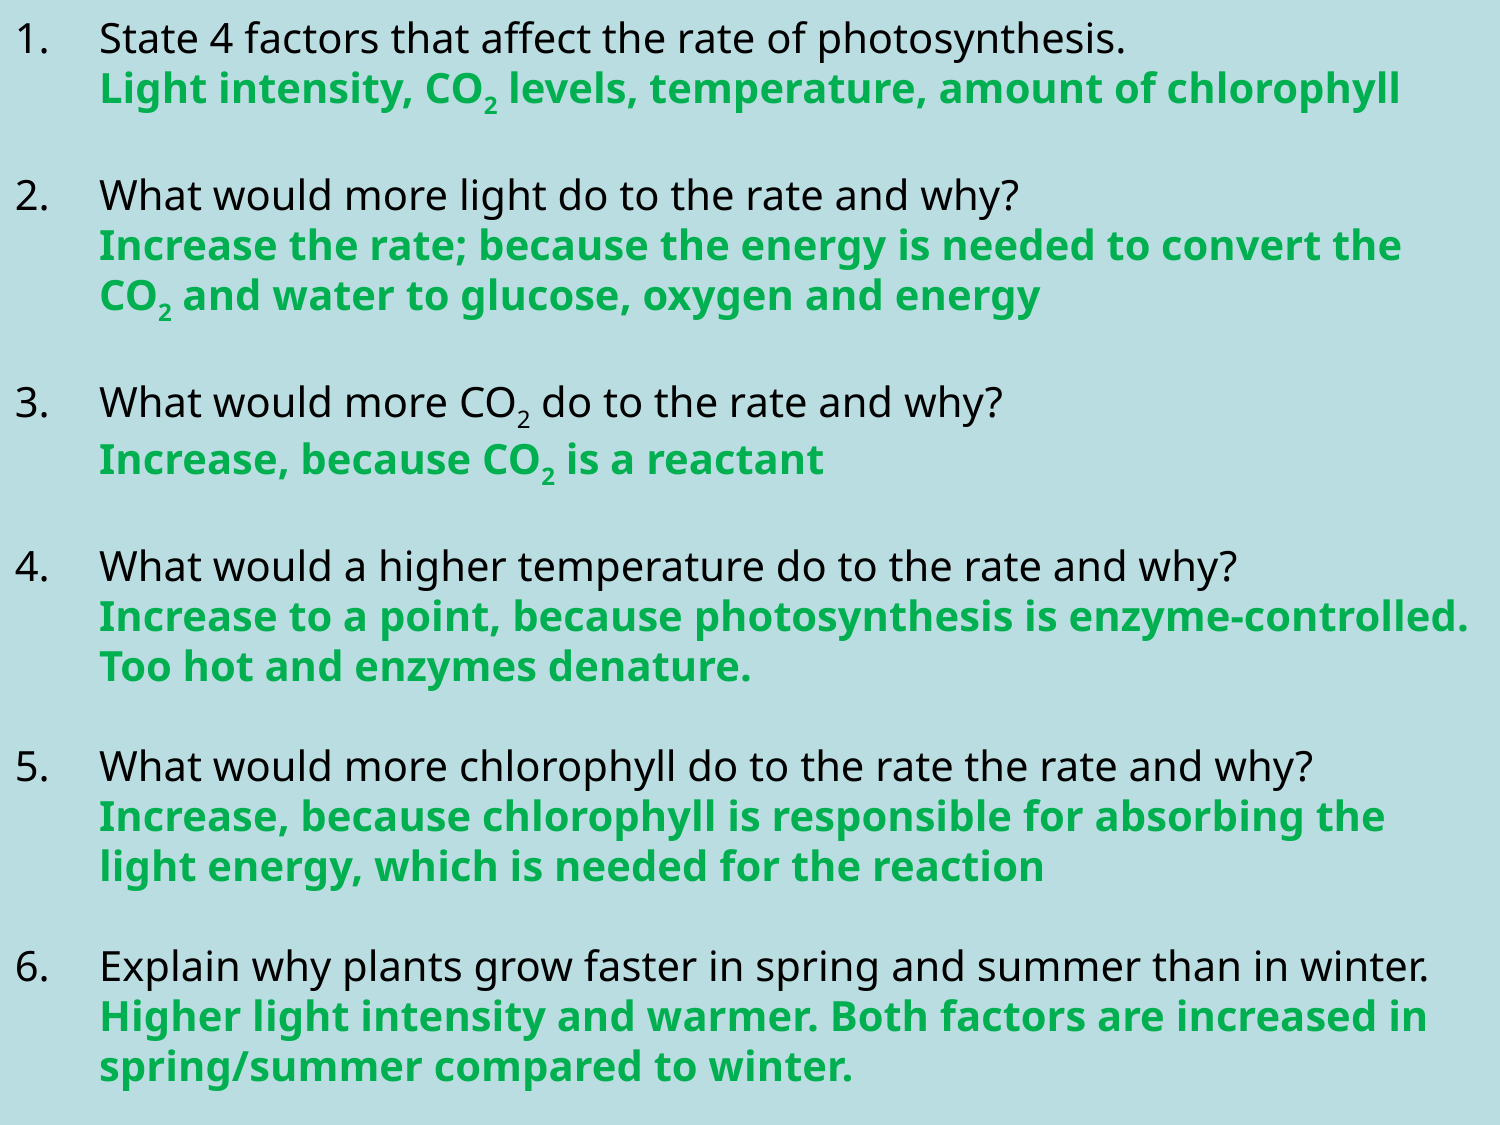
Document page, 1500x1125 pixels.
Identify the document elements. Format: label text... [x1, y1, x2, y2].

text_box State 4 factors that affect the rate of photosynthesis. Light intensity, CO2 levels, temperature, amount of chlorophyll What would more light do to the rate and why? Increase the rate; because the energy is needed to convert the CO2 and water to glucose, oxygen and energy What would more CO2 do to the rate and why? Increase, because CO2 is a reactant What would a higher temperature do to the rate and why? Increase to a point, because photosynthesis is enzyme-controlled. Too hot and enzymes denature. What would more chlorophyll do to the rate the rate and why? Increase, because chlorophyll is responsible for absorbing the light energy, which is needed for the reaction Explain why plants grow faster in spring and summer than in winter. Higher light intensity and warmer. Both factors are increased in spring/summer compared to winter. [0, 4, 1500, 1098]
